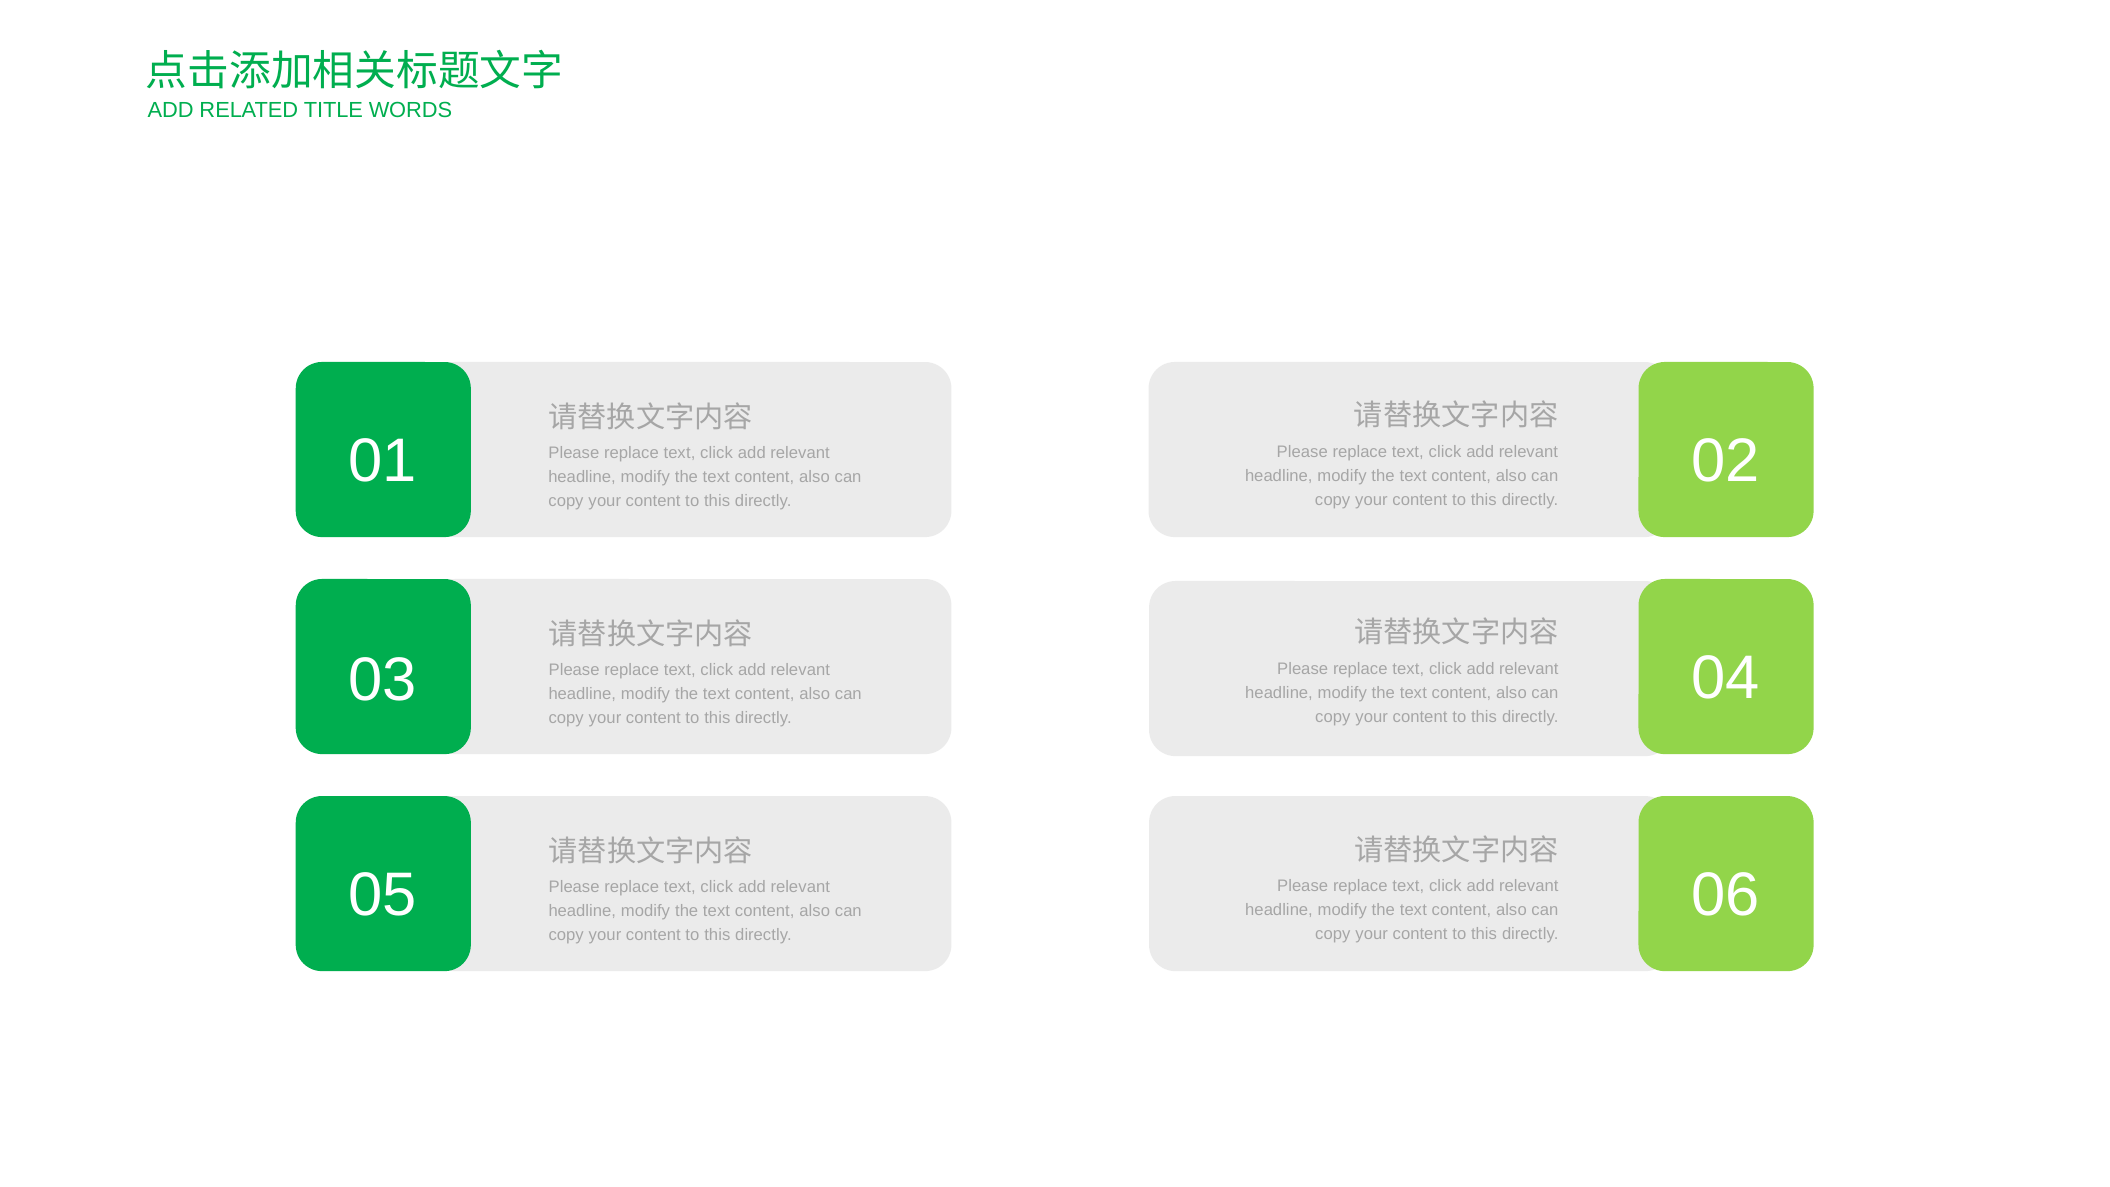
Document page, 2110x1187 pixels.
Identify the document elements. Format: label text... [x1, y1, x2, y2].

text_box ADD RELATED TITLE WORDS [147, 96, 453, 123]
text_box 点击添加相关标题文字 [145, 43, 564, 95]
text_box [295, 361, 1814, 972]
